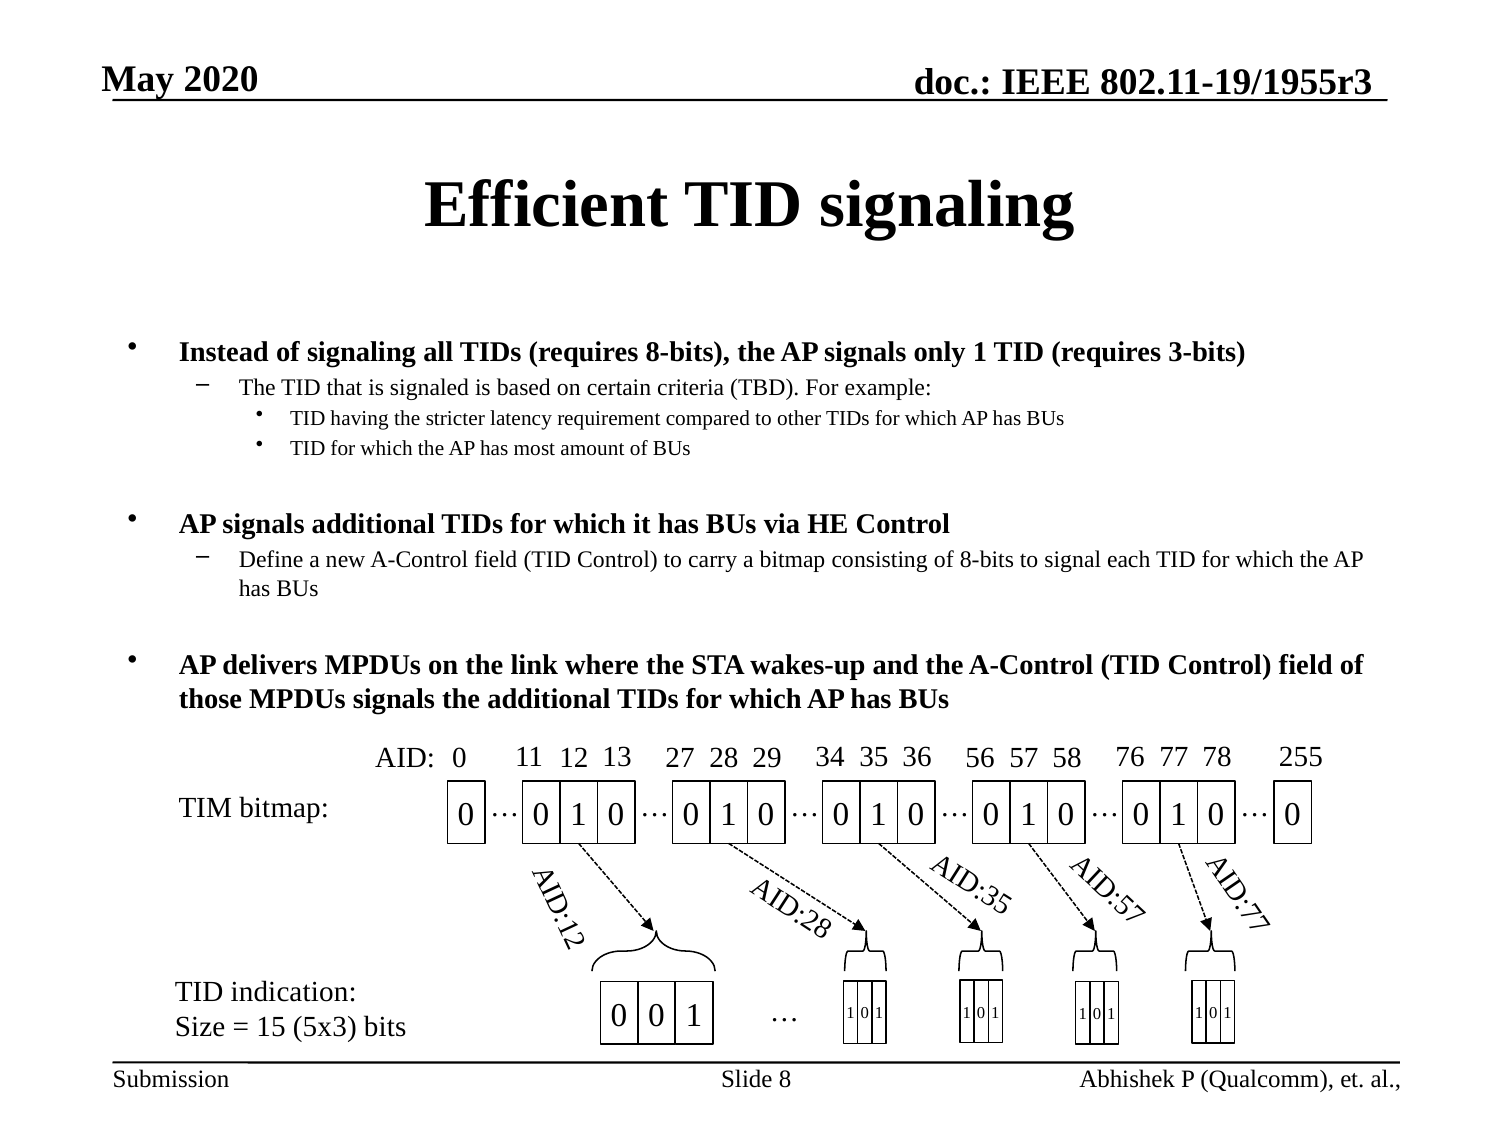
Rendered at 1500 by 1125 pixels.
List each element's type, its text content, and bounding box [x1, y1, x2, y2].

title Efficient TID signaling [112, 112, 1388, 288]
slide_number Slide 8 [712, 1061, 801, 1093]
footer Abhishek P (Qualcomm), et. al., [949, 1061, 1402, 1093]
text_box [161, 730, 1341, 1045]
list Instead of signaling all TIDs (requires 8-bits), the AP signals only 1 TID (requires 3-bits) The TID that is signaled is based on certain criteria (TBD). For example: TID having the stricter latency requirement compared to other TIDs for which AP has BUs TID for which the AP has most amount of BUs AP signals additional TIDs for which it has BUs via HE Control Define a new A-Control field (TID Control) to carry a bitmap consisting of 8-bits to signal each TID for which the AP has BUs AP delivers MPDUs on the link where the STA wakes-up and the A-Control (TID Control) field of those MPDUs signals the additional TIDs for which AP has BUs [112, 324, 1402, 726]
